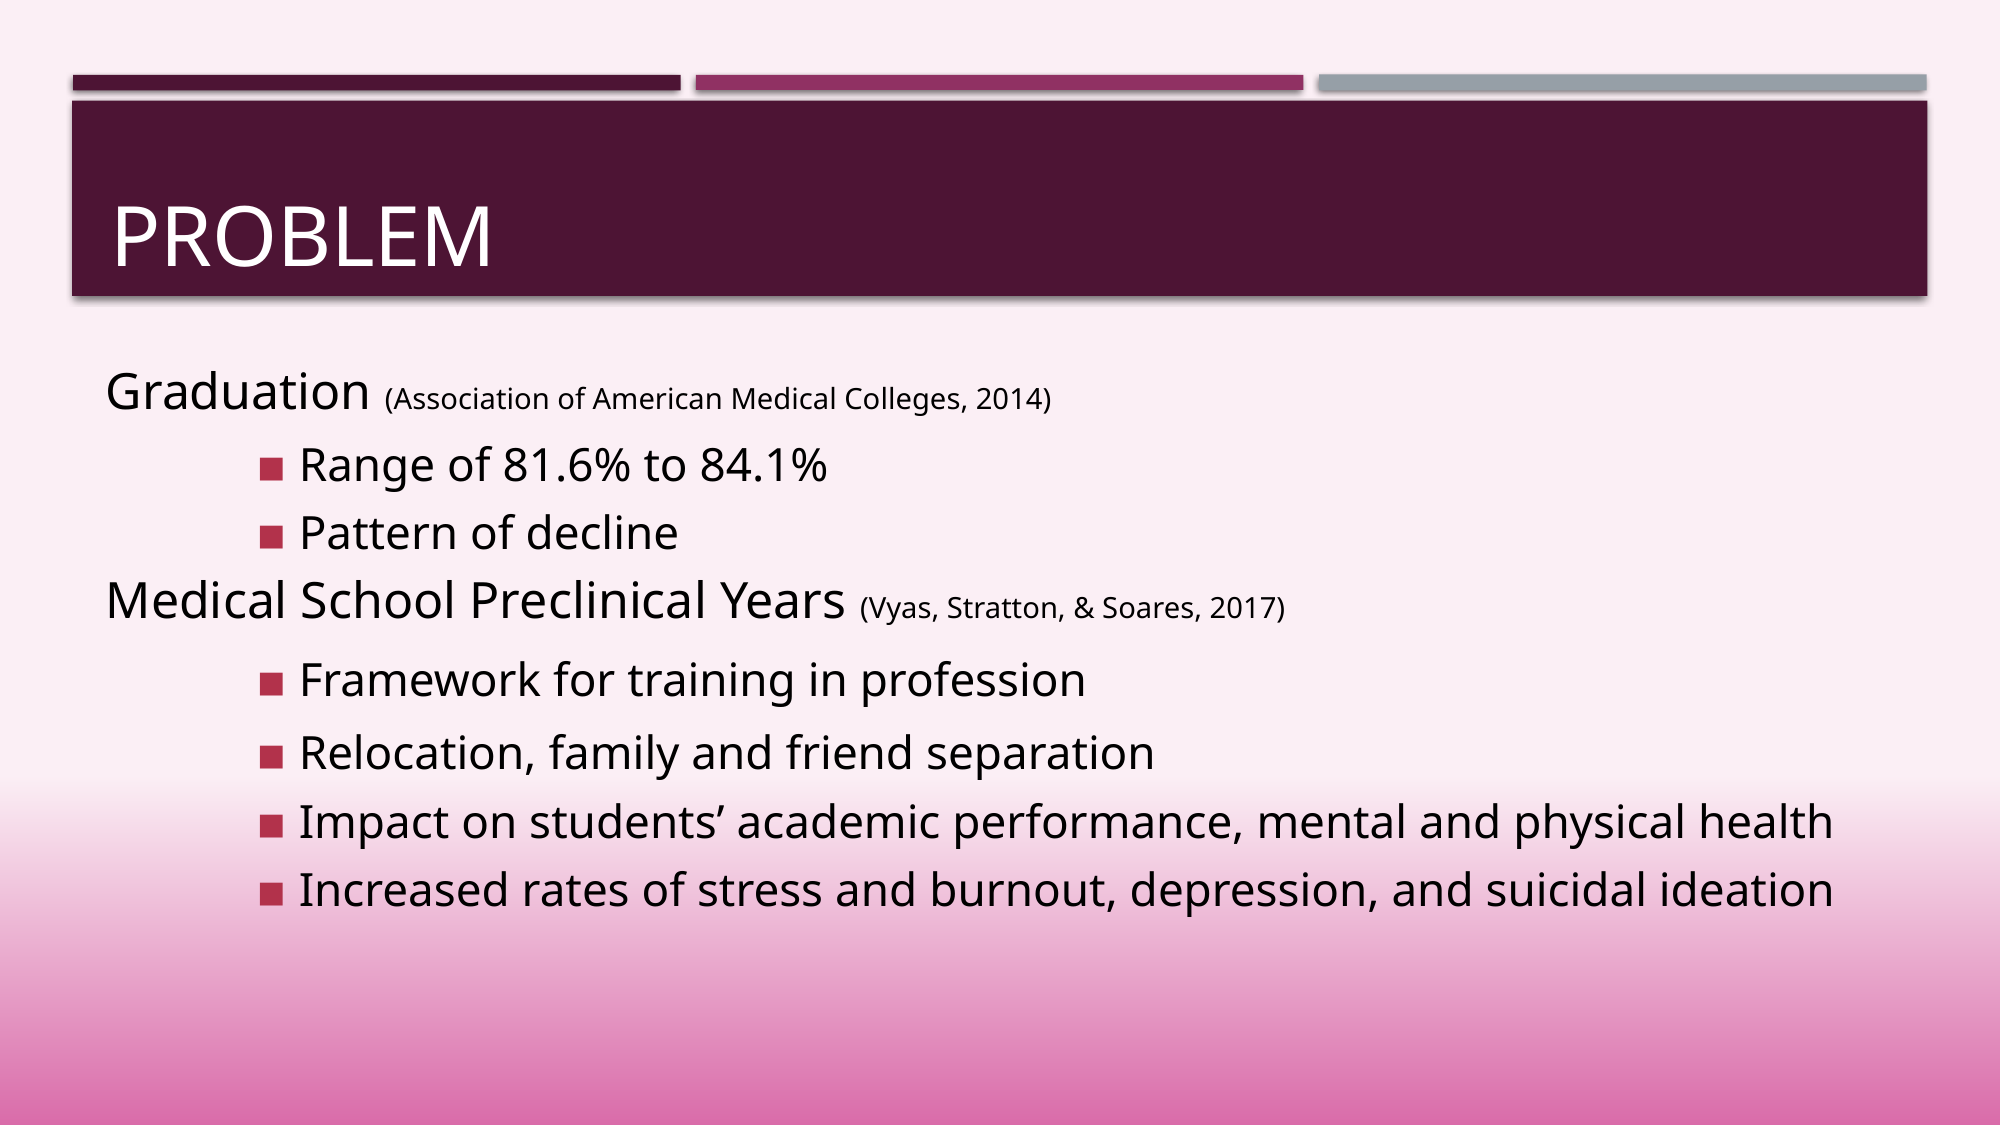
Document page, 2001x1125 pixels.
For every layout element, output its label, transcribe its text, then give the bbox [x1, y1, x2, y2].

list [0, 420, 1989, 1053]
title problem [95, 124, 1905, 291]
